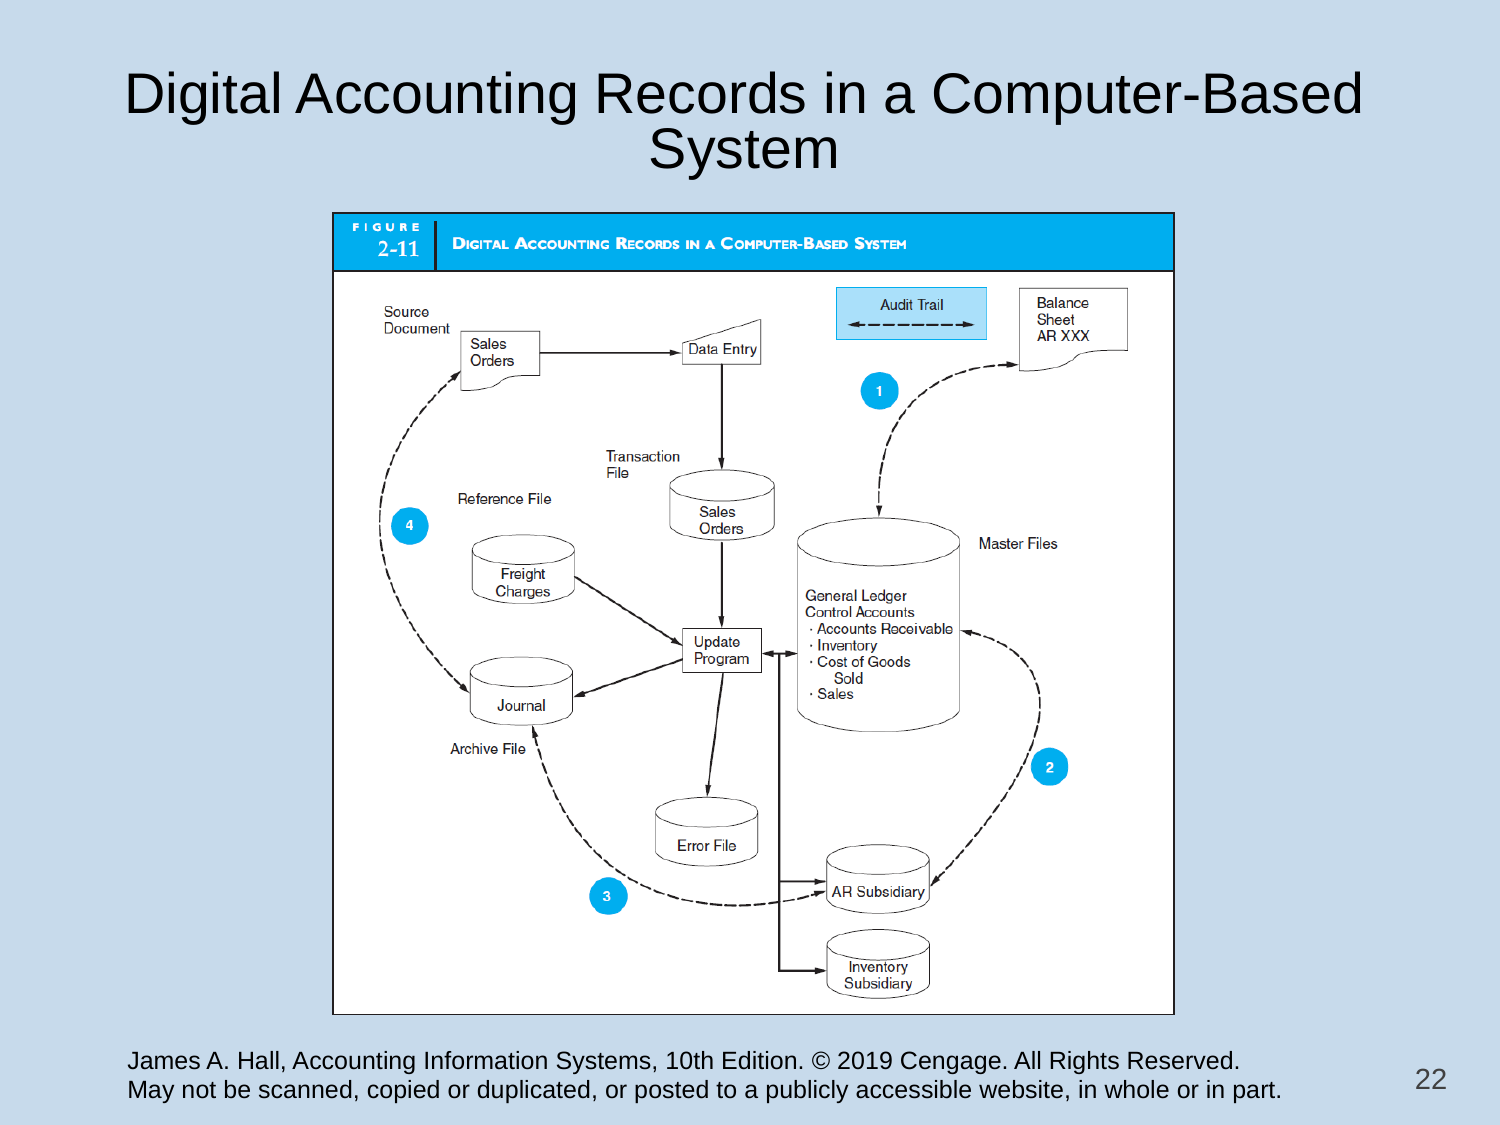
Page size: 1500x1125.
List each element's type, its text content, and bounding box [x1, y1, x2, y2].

title Digital Accounting Records in a Computer-Based System [69, 62, 1420, 188]
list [332, 212, 1175, 1015]
slide_number 22 [1400, 1052, 1488, 1113]
